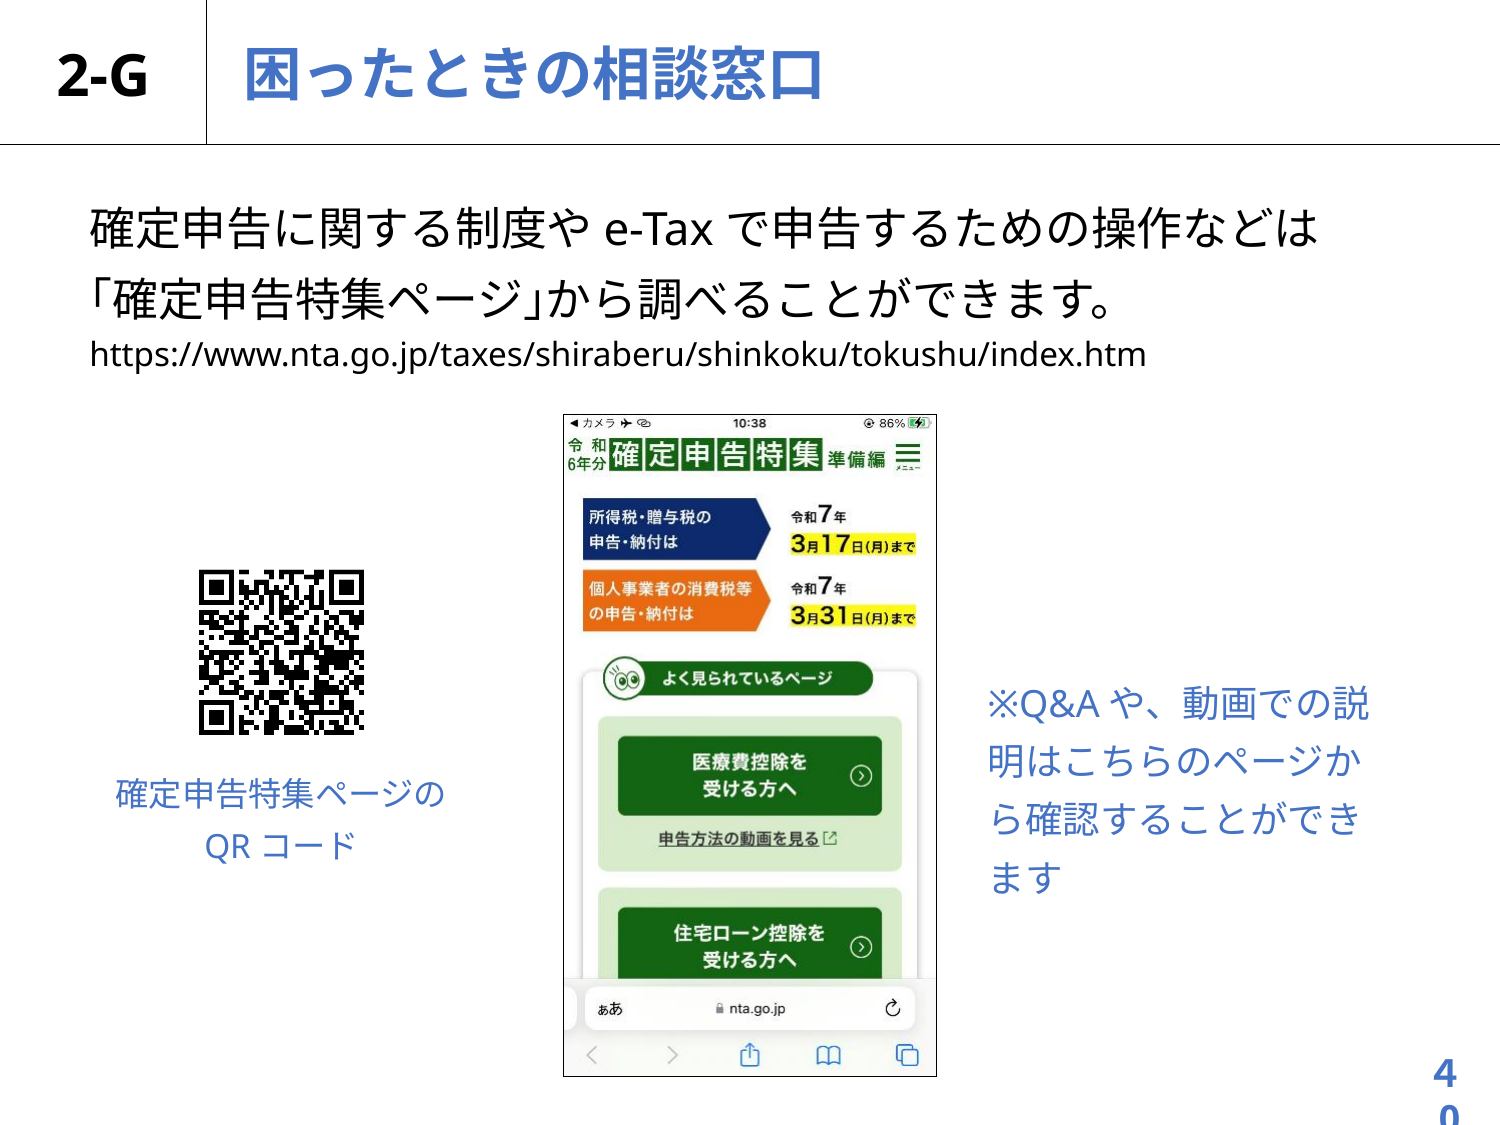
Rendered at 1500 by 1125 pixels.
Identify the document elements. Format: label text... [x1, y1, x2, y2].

text_box https://www.nta.go.jp/taxes/shiraberu/shinkoku/tokushu/index.htm [74, 325, 1389, 381]
text_box 確定申告に関する制度やe-Taxで申告するための操作などは｢確定申告特集ページ｣から調べることができます。 [74, 175, 1389, 255]
text_box ※Q&Aや、動画での説明はこちらのページから確認することができます [972, 658, 1402, 908]
text_box ４0 [1402, 1065, 1497, 1125]
picture [563, 413, 937, 1077]
text_box 確定申告特集ページの QRコード [70, 754, 493, 873]
text_box 困ったときの相談窓口 [228, 36, 1472, 116]
title 2-G [0, 0, 207, 147]
picture [179, 549, 384, 755]
